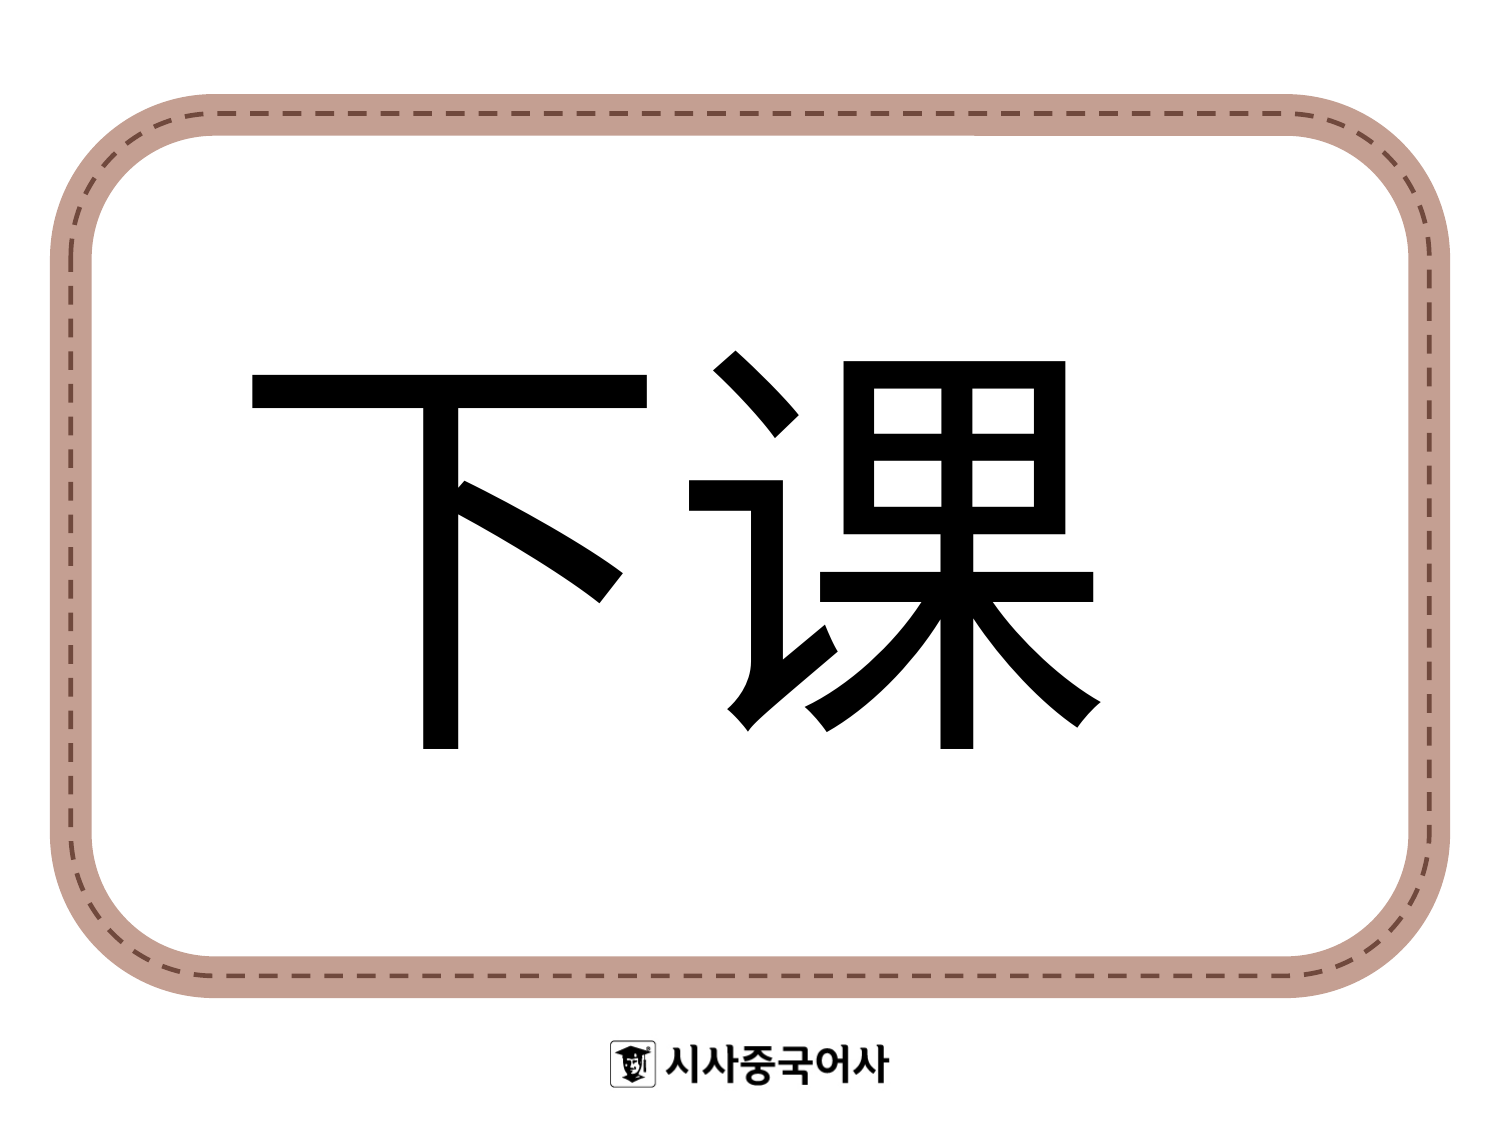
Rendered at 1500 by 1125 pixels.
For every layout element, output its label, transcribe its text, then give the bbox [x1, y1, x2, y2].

picture [602, 1034, 898, 1094]
text_box 下课 [145, 189, 1354, 853]
